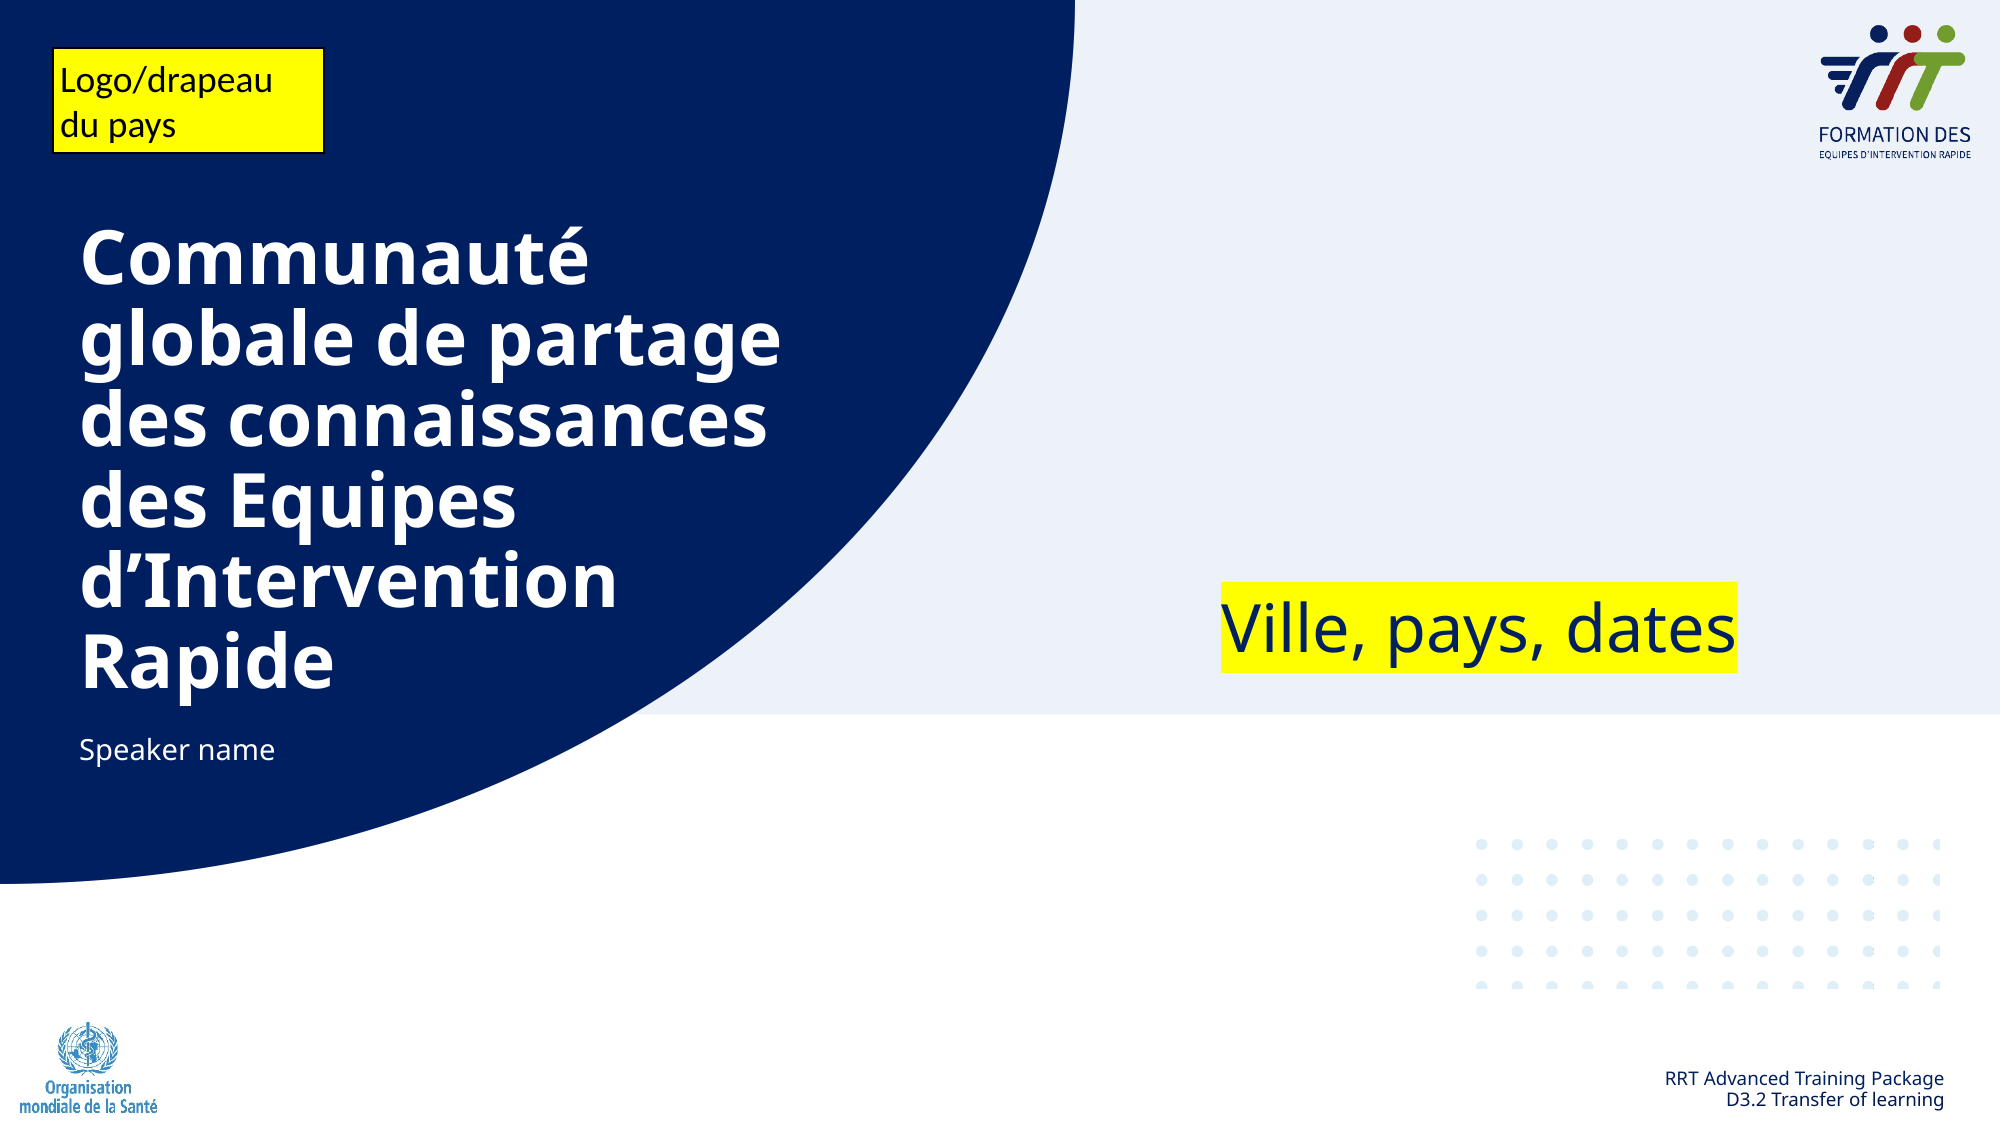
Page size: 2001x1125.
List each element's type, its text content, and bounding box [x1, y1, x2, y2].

text_box Logo/drapeau du pays [52, 47, 325, 153]
picture [18, 1020, 158, 1114]
title Communauté globale de partage des connaissances des Equipes d’Intervention Rapide [71, 264, 809, 661]
picture [0, 0, 1075, 884]
picture [1476, 839, 1940, 989]
picture [1819, 24, 1971, 160]
text_box Ville, pays, dates [1005, 578, 1954, 674]
text_box Speaker name [71, 724, 455, 774]
